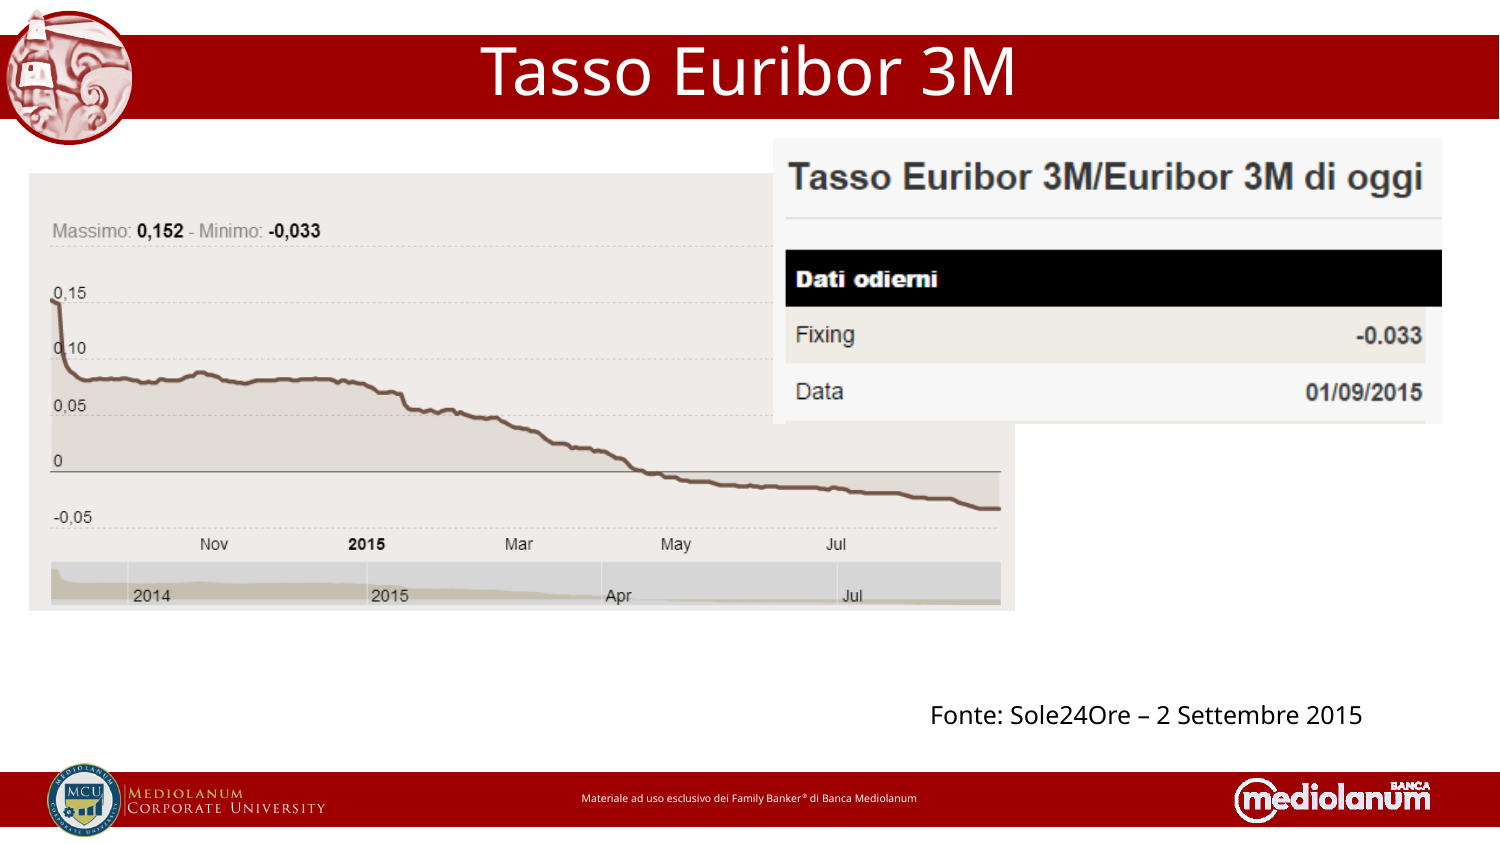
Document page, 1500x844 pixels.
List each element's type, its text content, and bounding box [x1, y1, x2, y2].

picture [47, 763, 325, 837]
picture [29, 138, 1442, 612]
text_box Fonte: Sole24Ore – 2 Settembre 2015 [915, 692, 1495, 737]
text_box Tasso Euribor 3M [0, 20, 1500, 116]
